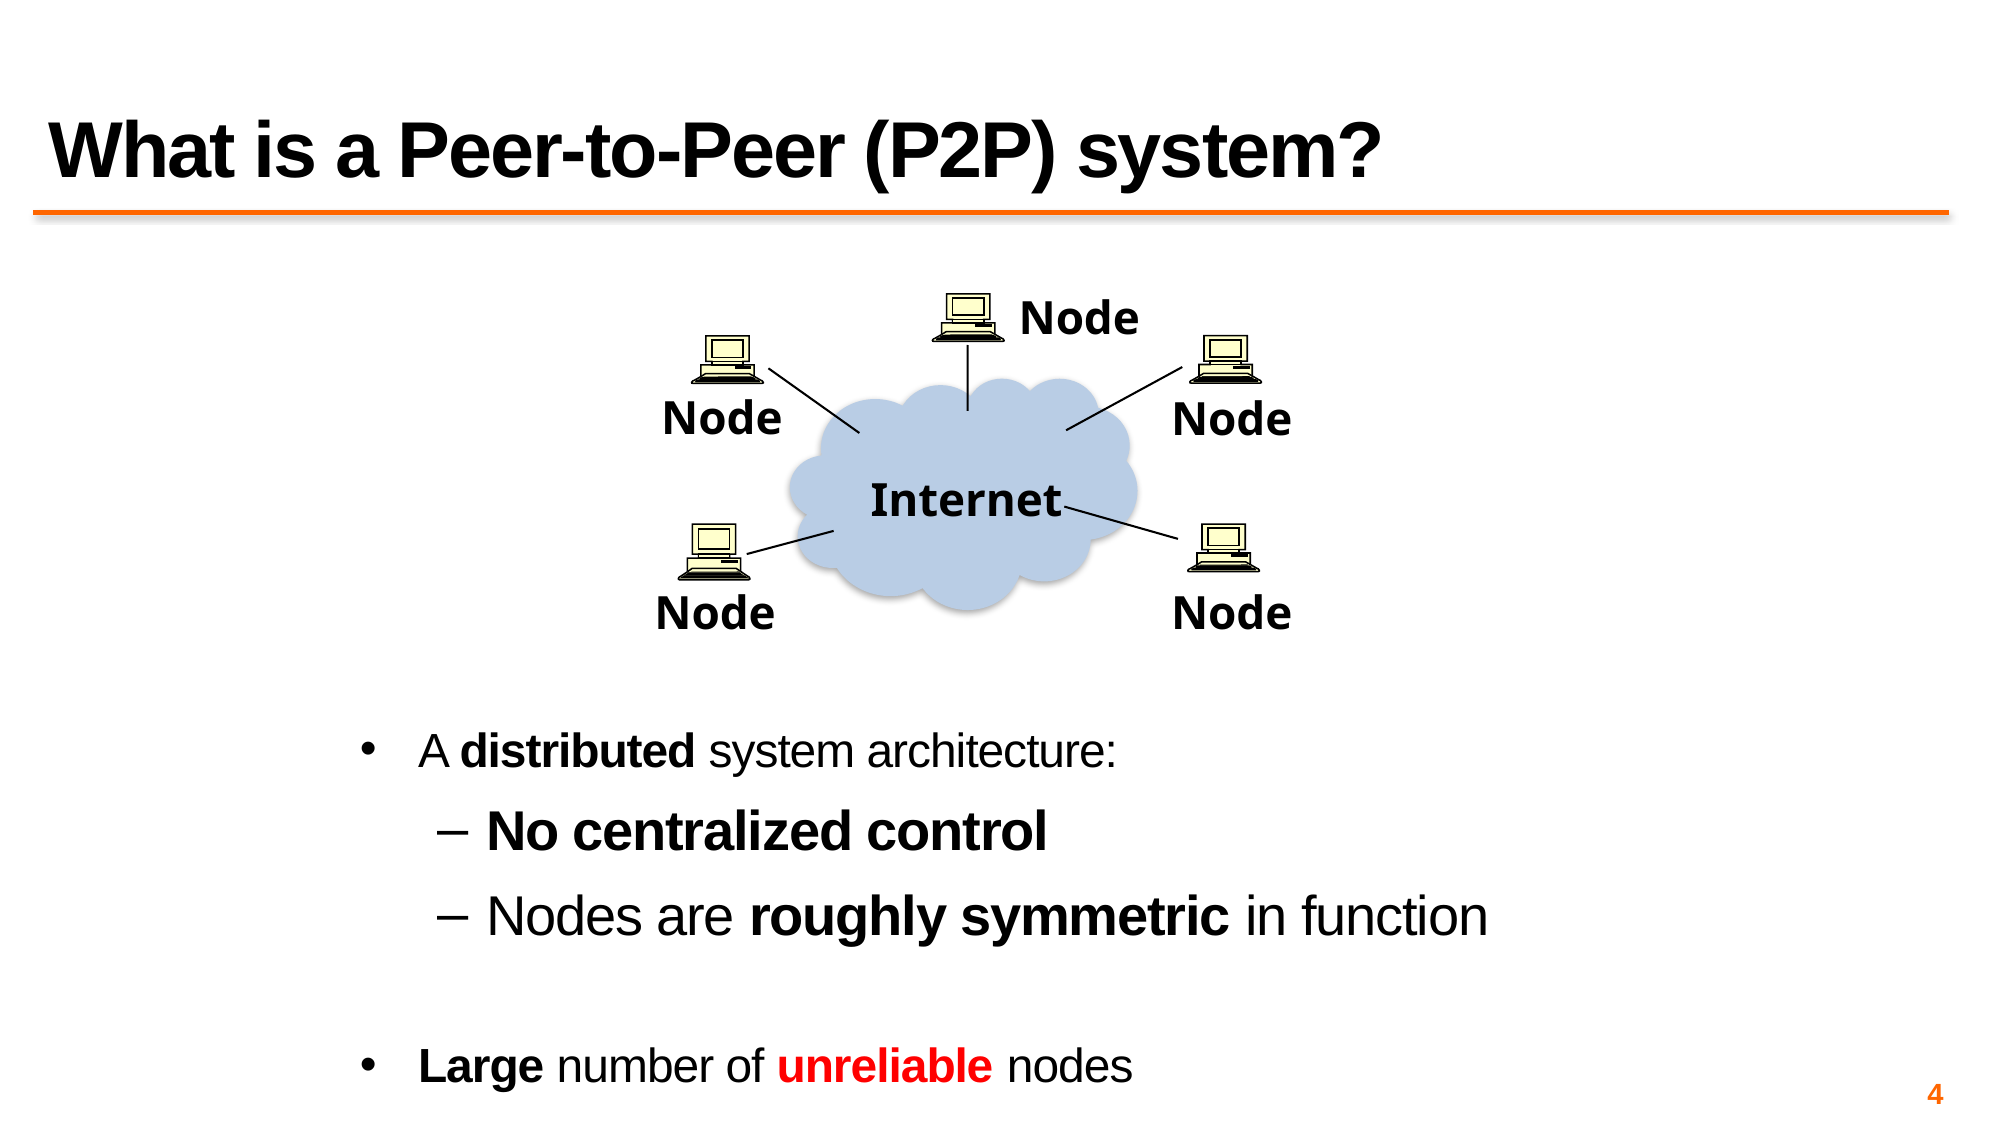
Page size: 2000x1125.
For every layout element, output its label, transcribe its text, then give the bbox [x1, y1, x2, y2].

text_box Node [639, 576, 791, 647]
text_box [1187, 524, 1260, 572]
text_box Node [646, 381, 798, 452]
text_box [681, 524, 748, 576]
text_box [1189, 335, 1262, 382]
text_box [692, 335, 763, 381]
text_box [789, 377, 1139, 611]
list A distributed system architecture: No centralized control Nodes are roughly symmetric in function Large number of unreliable nodes [353, 707, 1730, 1101]
text_box Internet [855, 463, 1078, 534]
text_box Node [1156, 382, 1308, 453]
slide_number 4 [1482, 1074, 1950, 1110]
text_box [932, 293, 1003, 342]
text_box Node [1003, 281, 1155, 352]
title What is a Peer-to-Peer (P2P) system? [33, 24, 1950, 201]
text_box Node [1156, 576, 1308, 647]
